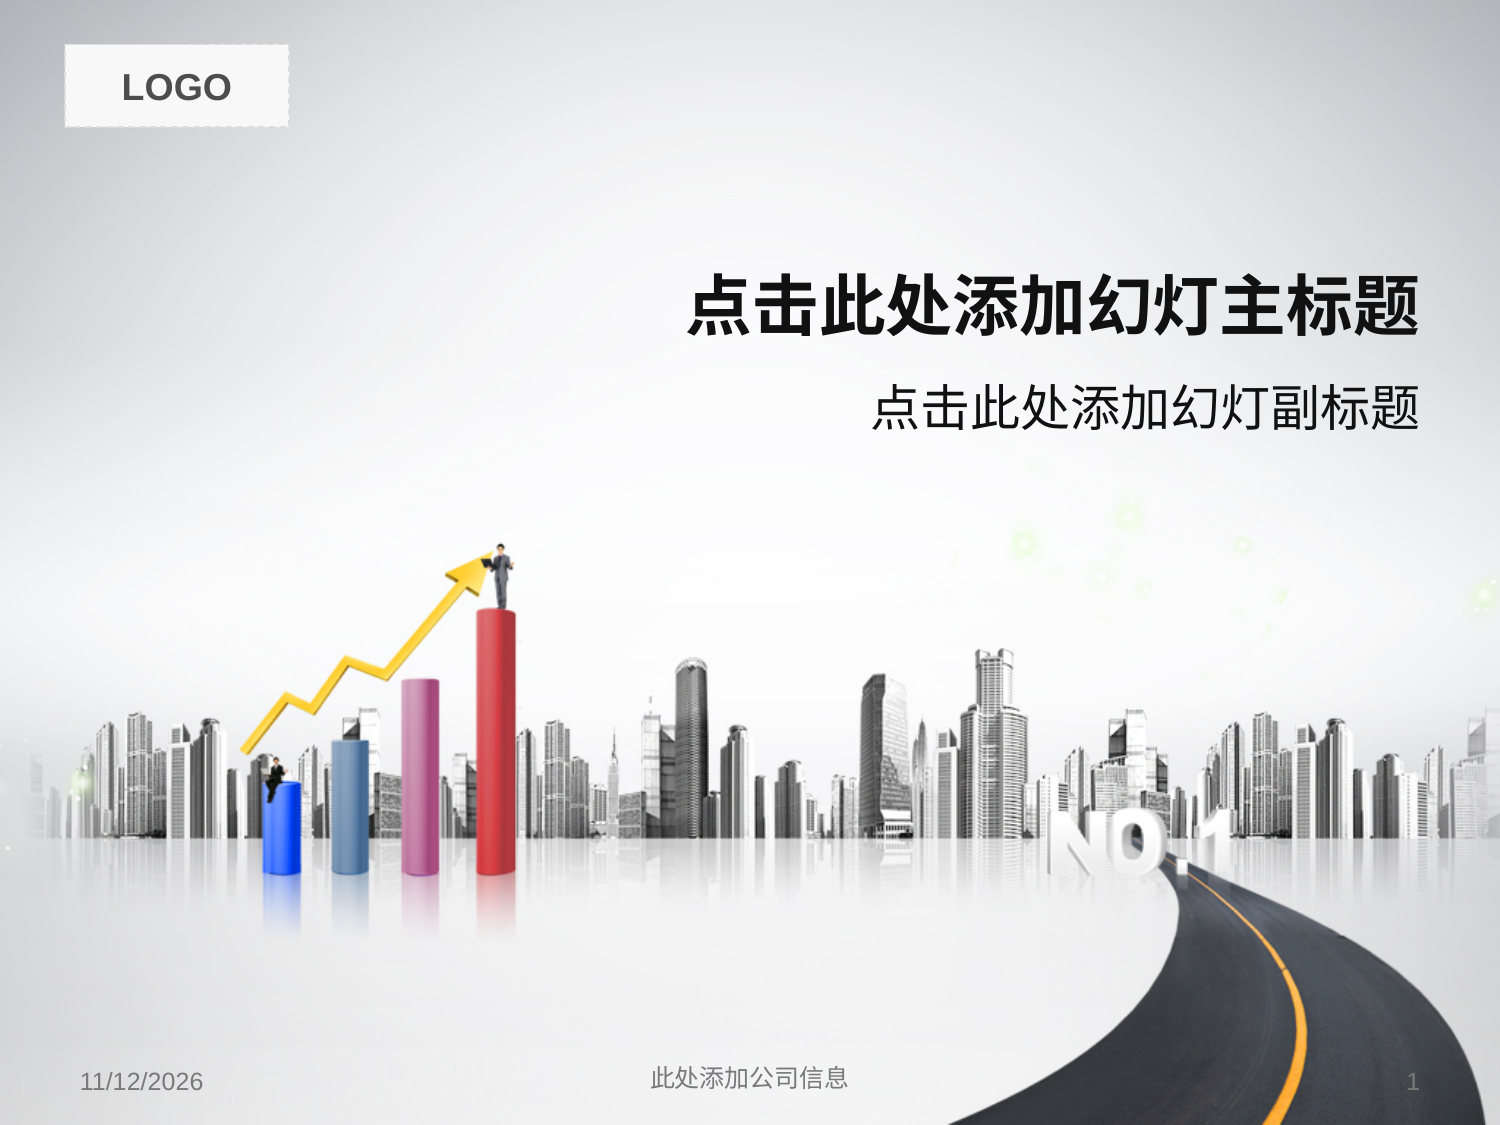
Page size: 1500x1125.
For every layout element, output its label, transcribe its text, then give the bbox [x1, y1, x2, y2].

footer 此处添加公司信息 [512, 1058, 988, 1103]
title 点击此处添加幻灯主标题 [64, 238, 1436, 368]
subtitle 点击此处添加幻灯副标题 [64, 368, 1436, 452]
picture [0, 0, 1500, 1125]
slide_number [64, 1058, 415, 1103]
slide_number 1 [1085, 1058, 1436, 1103]
